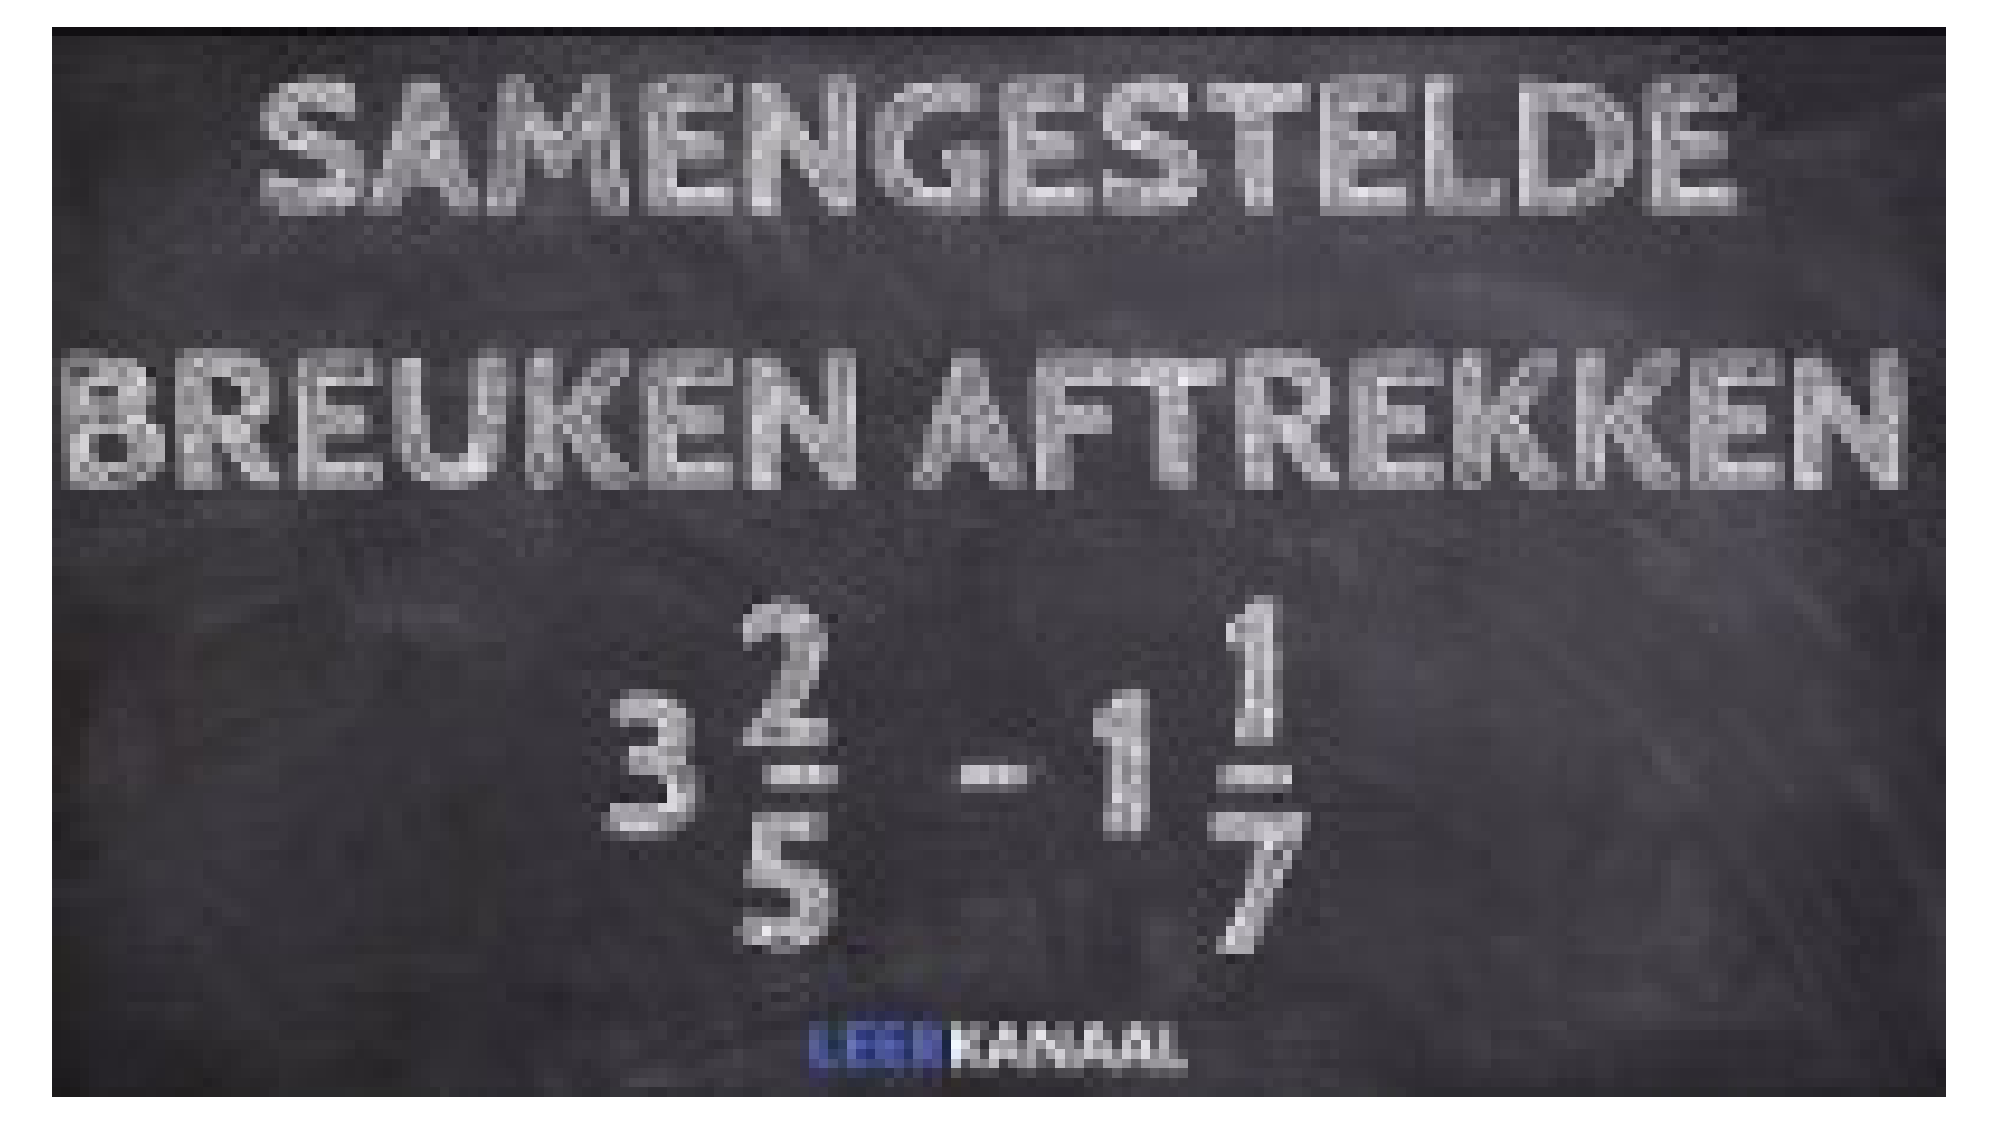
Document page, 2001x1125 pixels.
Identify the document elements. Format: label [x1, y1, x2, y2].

text_box [51, 26, 1947, 1098]
